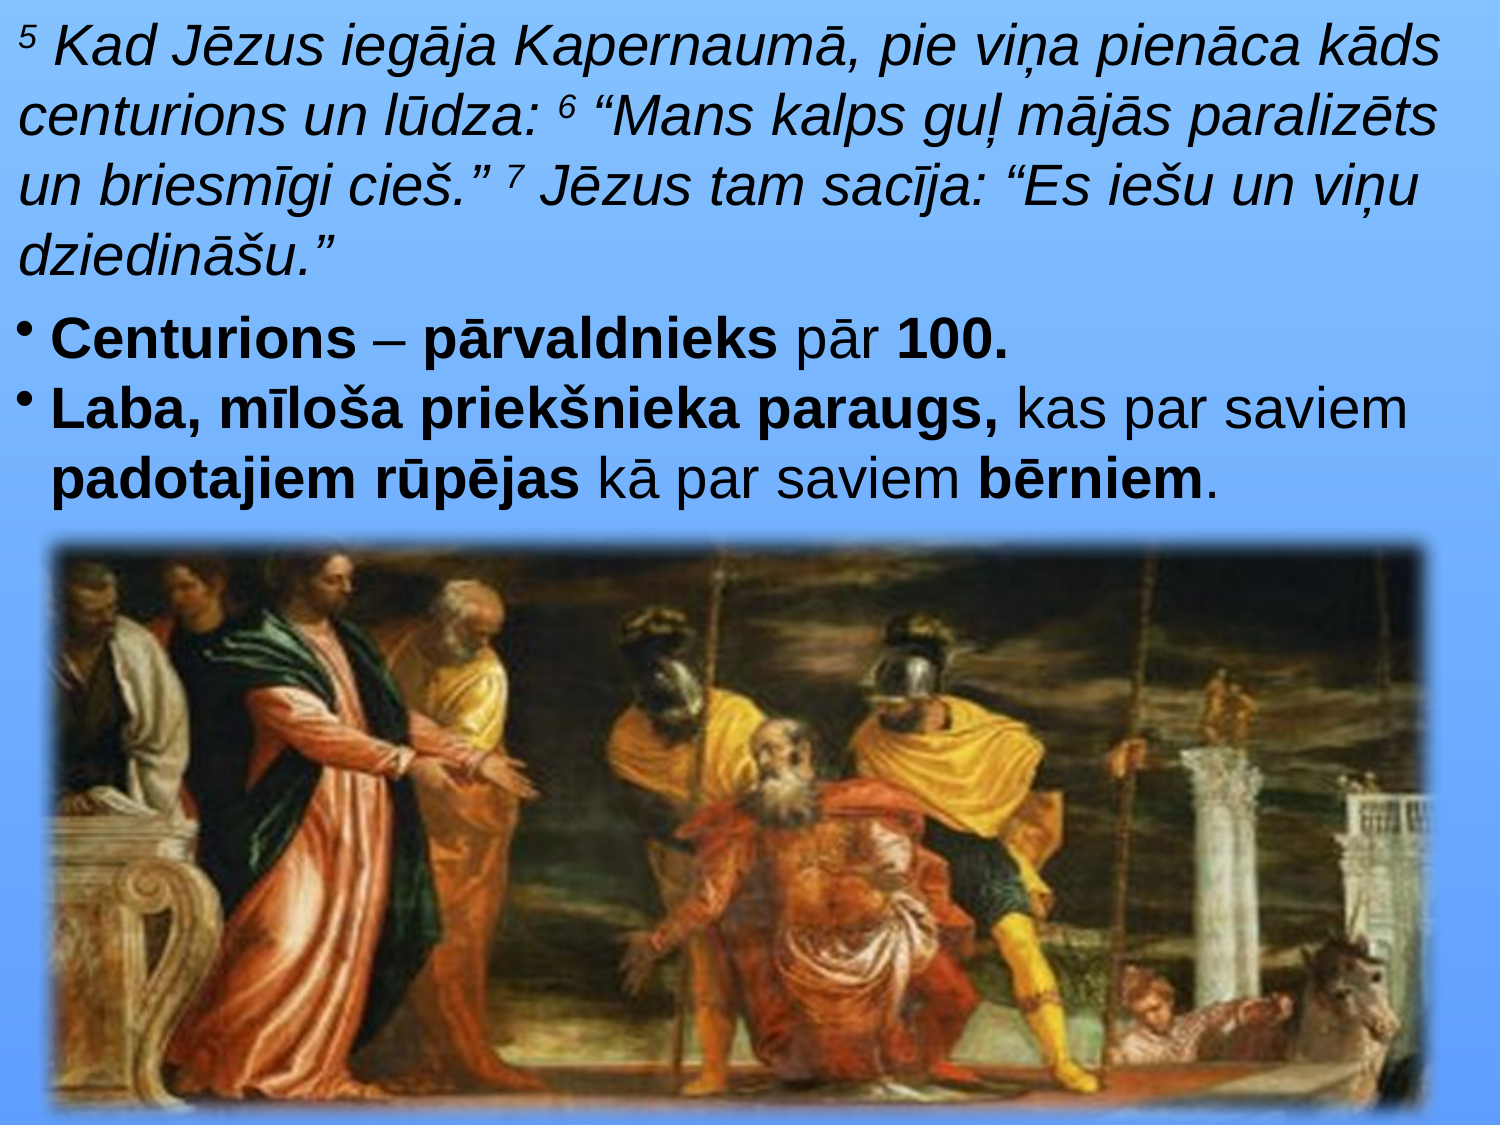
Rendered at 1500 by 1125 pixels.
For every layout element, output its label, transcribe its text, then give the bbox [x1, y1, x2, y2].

list 5 Kad Jēzus iegāja Kapernaumā, pie viņa pienāca kāds centurions un lūdza: 6 “Mans kalps guļ mājās paralizēts un briesmīgi cieš.” 7 Jēzus tam sacīja: “Es iešu un viņu dziedināšu.” [0, 0, 1500, 178]
picture [34, 527, 1442, 1125]
text_box Centurions – pārvaldnieks pār 100. Laba, mīloša priekšnieka paraugs, kas par saviem padotajiem rūpējas kā par saviem bērniem. [0, 292, 1500, 518]
